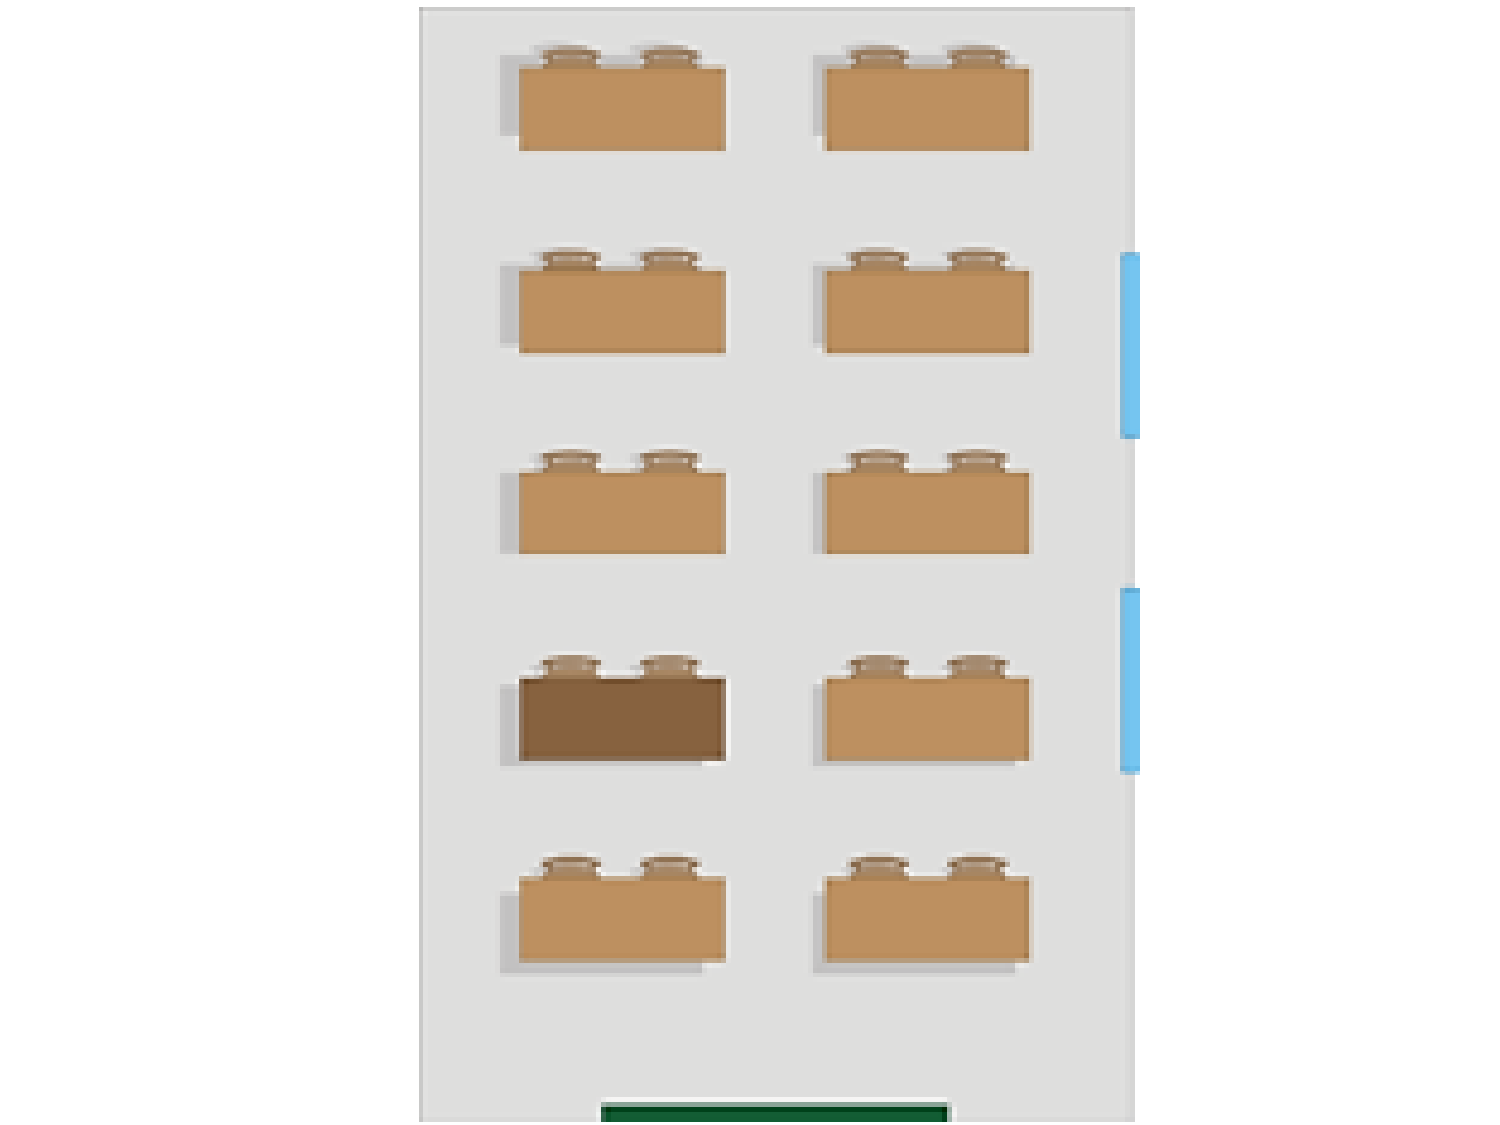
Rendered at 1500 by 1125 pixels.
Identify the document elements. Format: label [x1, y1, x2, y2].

picture [418, 7, 1140, 1123]
